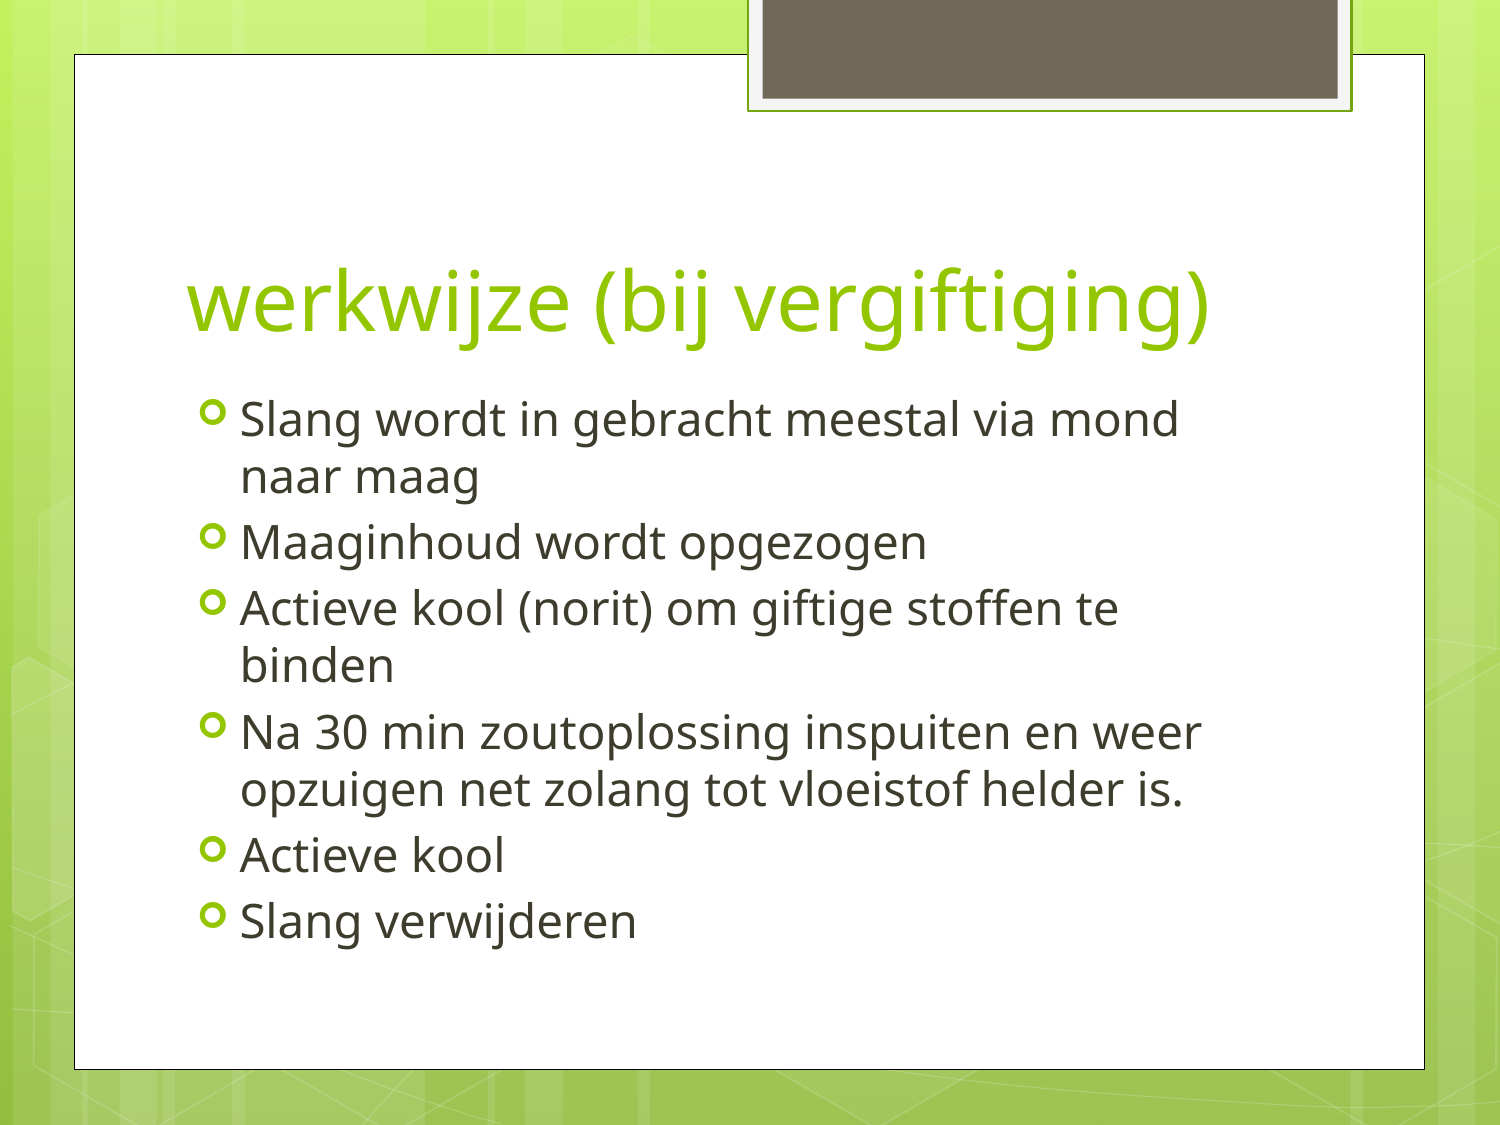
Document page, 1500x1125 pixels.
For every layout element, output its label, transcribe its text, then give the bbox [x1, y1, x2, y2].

title werkwijze (bij vergiftiging) [171, 168, 1324, 357]
list Slang wordt in gebracht meestal via mond naar maag Maaginhoud wordt opgezogen Actieve kool (norit) om giftige stoffen te binden Na 30 min zoutoplossing inspuiten en weer opzuigen net zolang tot vloeistof helder is. Actieve kool Slang verwijderen [171, 381, 1283, 957]
